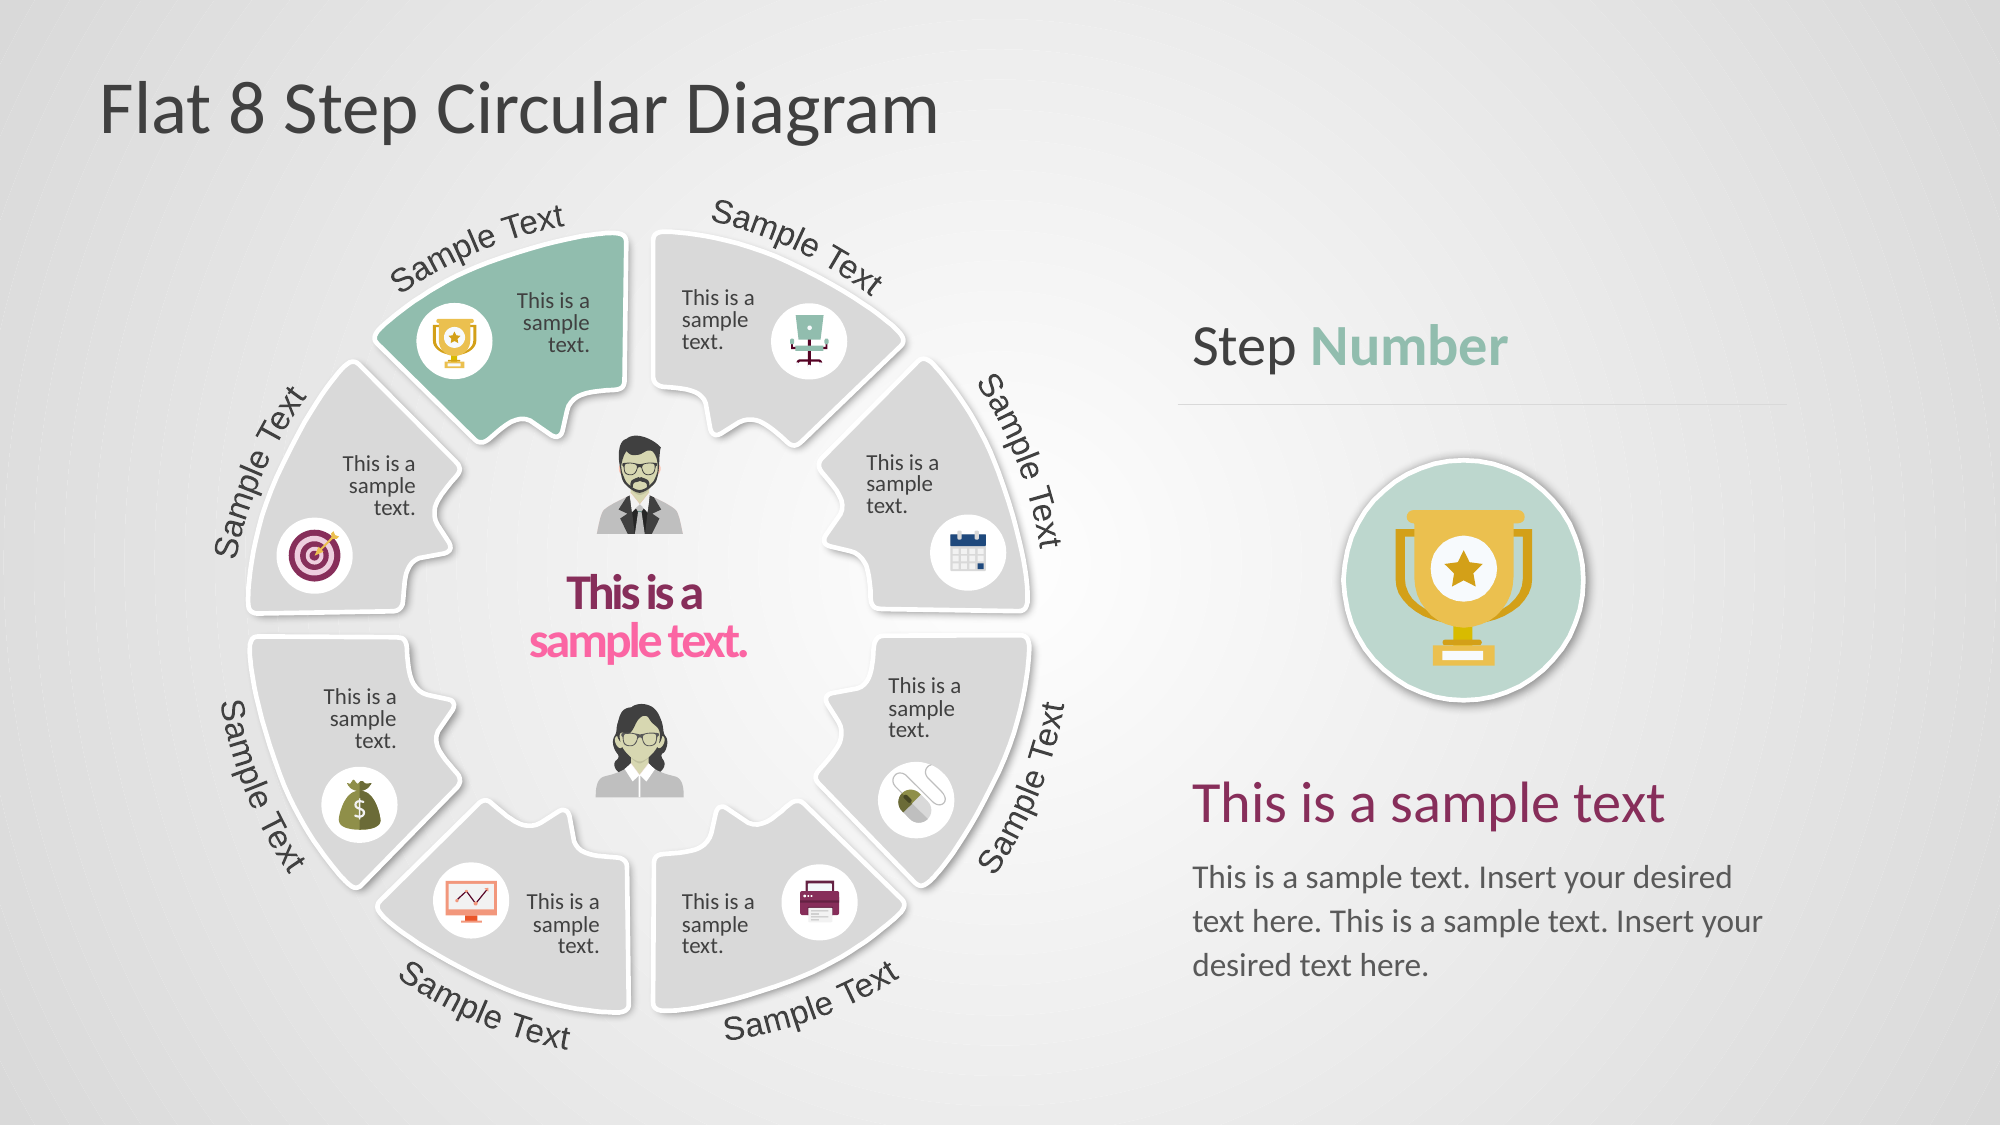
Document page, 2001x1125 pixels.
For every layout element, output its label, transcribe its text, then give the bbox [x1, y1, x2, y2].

text_box This is a sample text. [307, 446, 431, 527]
text_box This is a sample text. [873, 669, 997, 750]
text_box [249, 636, 461, 888]
text_box [815, 635, 1030, 886]
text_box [781, 864, 858, 941]
text_box [247, 361, 460, 614]
text_box [374, 232, 627, 443]
text_box [653, 800, 905, 1011]
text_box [770, 303, 848, 380]
text_box Step Number [1177, 299, 1775, 385]
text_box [416, 302, 493, 380]
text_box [276, 517, 353, 594]
text_box This is a sample text. Insert your desired text here. This is a sample text. Insert your desired text here. [1177, 844, 1791, 991]
text_box This is a sample text. [851, 444, 975, 526]
title Flat 8 Step Circular Diagram [99, 45, 1900, 162]
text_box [877, 761, 955, 839]
text_box This is a sample text. [513, 563, 765, 675]
text_box This is a sample text [1177, 770, 1788, 841]
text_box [1343, 460, 1584, 701]
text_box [321, 766, 398, 844]
text_box This is a sample text. [481, 283, 605, 365]
text_box [653, 231, 904, 446]
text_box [929, 514, 1007, 591]
text_box [818, 358, 1028, 612]
text_box This is a sample text. [667, 885, 791, 966]
text_box This is a sample text. [491, 885, 615, 966]
text_box This is a sample text. [288, 679, 412, 761]
text_box This is a sample text. [667, 280, 791, 362]
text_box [595, 703, 684, 798]
text_box [377, 800, 629, 1013]
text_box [596, 435, 684, 535]
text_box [432, 862, 510, 939]
